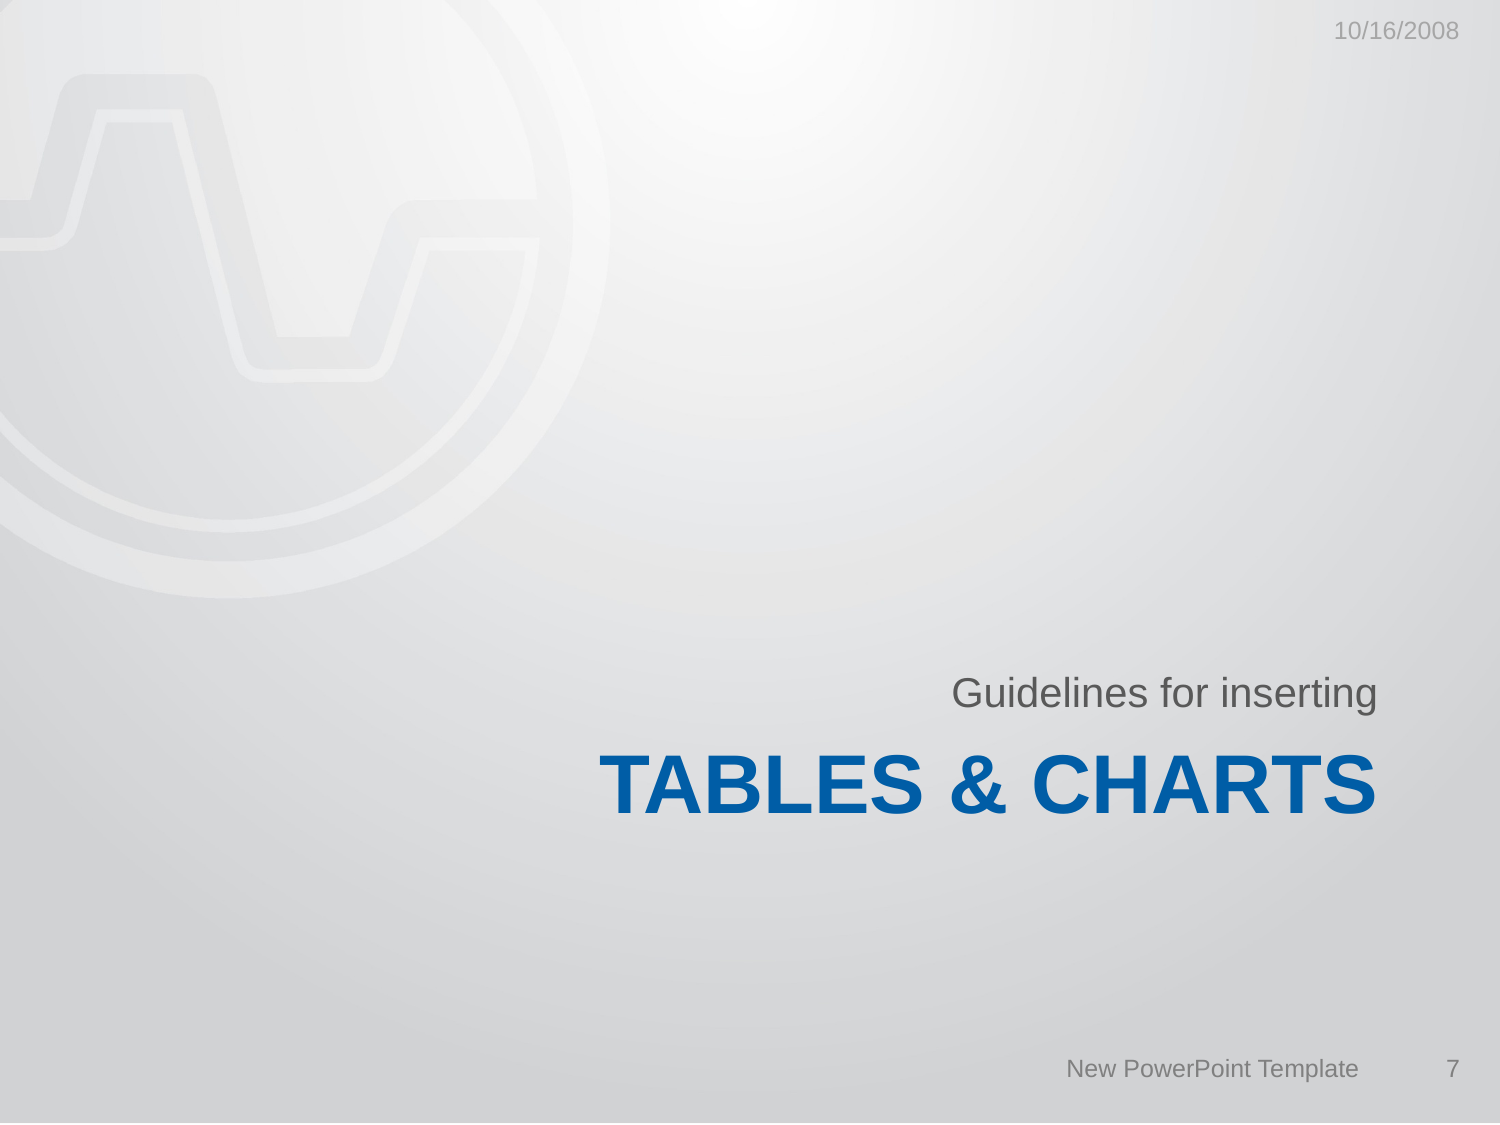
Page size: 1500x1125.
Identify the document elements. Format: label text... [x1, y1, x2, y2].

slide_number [1050, 0, 1475, 60]
slide_number 7 [1387, 1037, 1475, 1098]
footer New PowerPoint Template [525, 1037, 1375, 1098]
picture [0, 0, 1500, 1125]
list Guidelines for inserting [118, 476, 1394, 723]
title TABLES & CHARTS [118, 723, 1394, 947]
